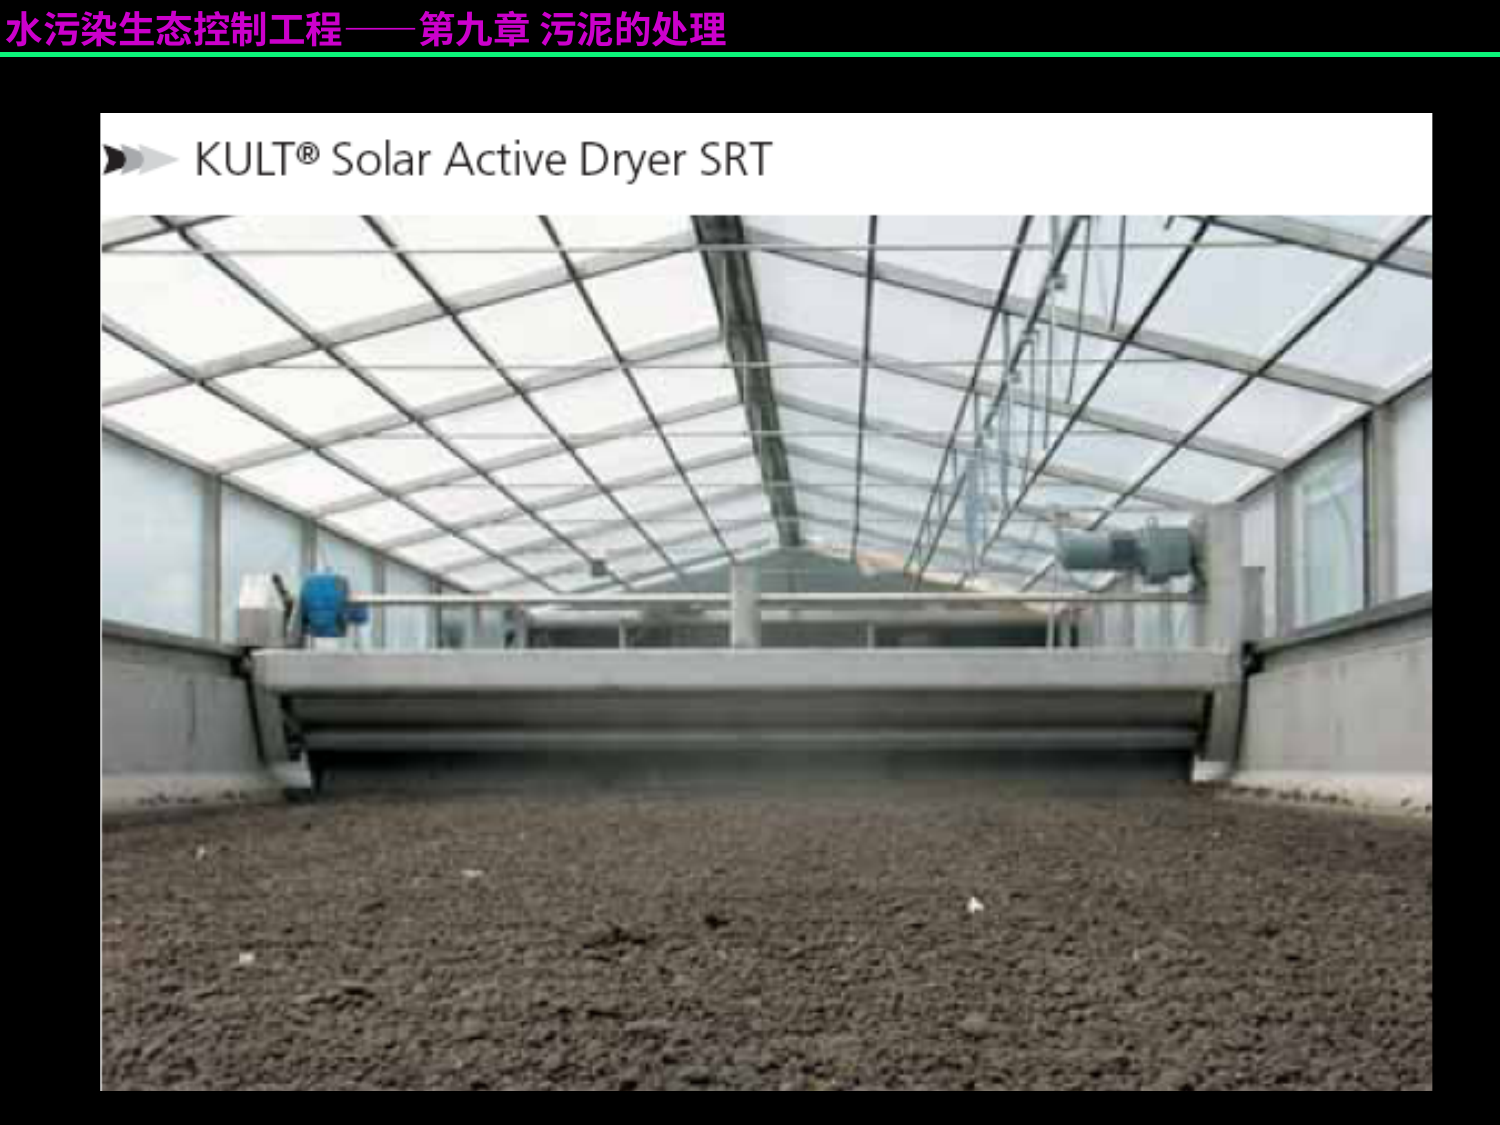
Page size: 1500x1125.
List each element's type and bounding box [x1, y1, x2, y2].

picture [100, 113, 1433, 1091]
